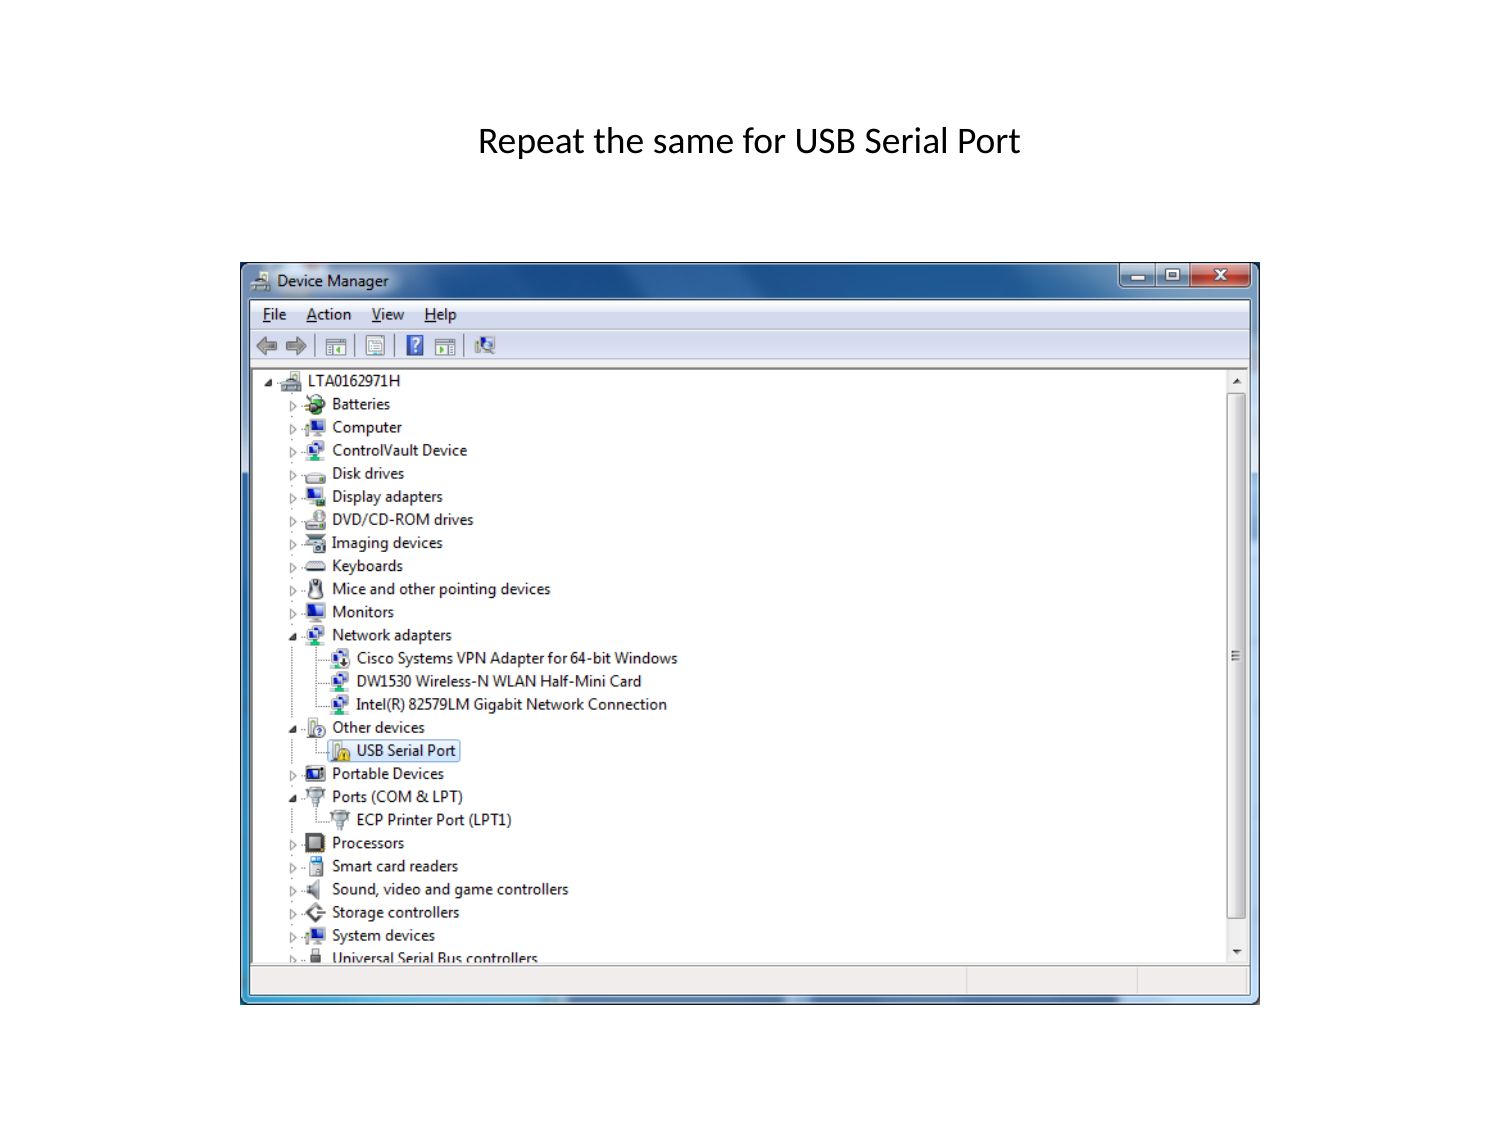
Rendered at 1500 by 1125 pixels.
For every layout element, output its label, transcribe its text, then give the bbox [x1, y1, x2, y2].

title Repeat the same for USB Serial Port [74, 44, 1426, 233]
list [240, 262, 1260, 1006]
